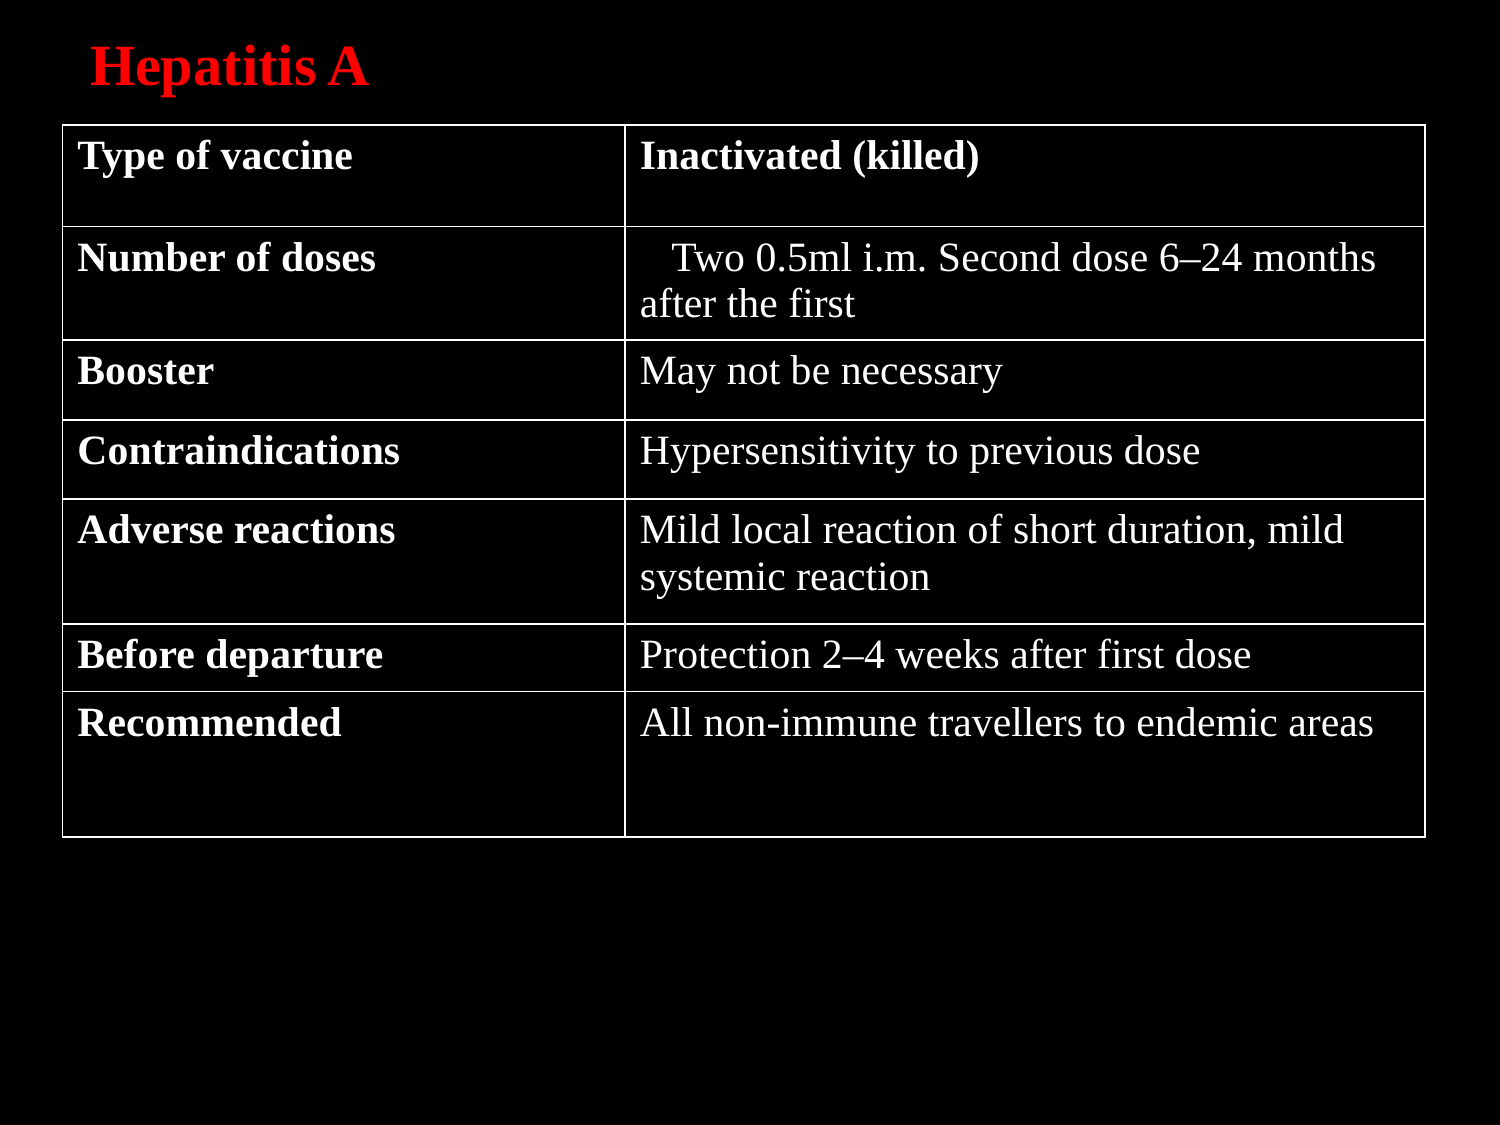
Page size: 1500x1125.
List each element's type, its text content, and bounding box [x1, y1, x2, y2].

table_cell Mild local reaction of short duration, mild systemic reaction [626, 500, 1424, 623]
table_cell Booster [63, 341, 624, 419]
table_cell Hypersensitivity to previous dose [626, 421, 1424, 498]
table_cell Adverse reactions [63, 500, 624, 623]
table_cell Before departure [63, 625, 624, 691]
table_header Inactivated (killed) [626, 126, 1424, 226]
table_cell May not be necessary [626, 341, 1424, 419]
table_cell Protection 2–4 weeks after first dose [626, 625, 1424, 691]
table_cell All non-immune travellers to endemic areas [626, 692, 1424, 836]
table_cell Recommended [63, 692, 624, 836]
title Hepatitis A [75, 0, 1425, 124]
table_cell Contraindications [63, 421, 624, 498]
table_cell Number of doses [63, 227, 624, 339]
table_header Type of vaccine [63, 126, 624, 226]
table_cell Two 0.5ml i.m. Second dose 6–24 months after the first [626, 227, 1424, 339]
